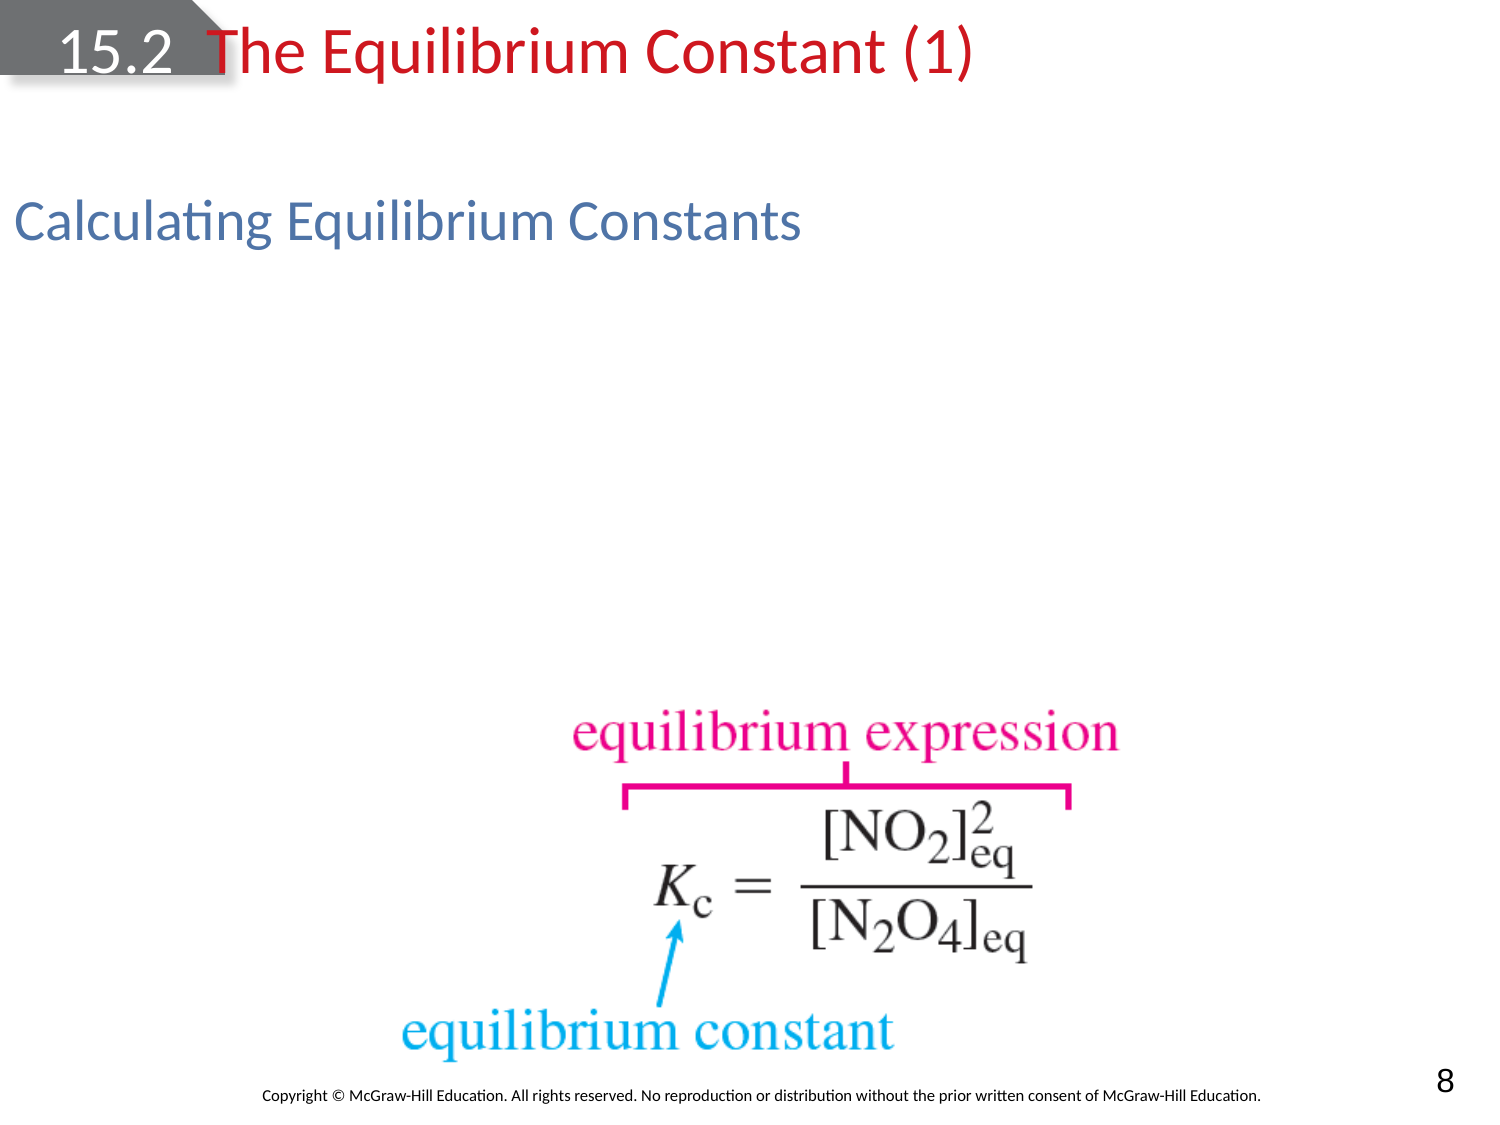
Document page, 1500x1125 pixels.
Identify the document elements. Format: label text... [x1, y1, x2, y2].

list Calculating Equilibrium Constants [0, 174, 1497, 275]
title 15.2 The Equilibrium Constant (1) [3, 0, 1488, 85]
picture [378, 699, 1122, 1079]
